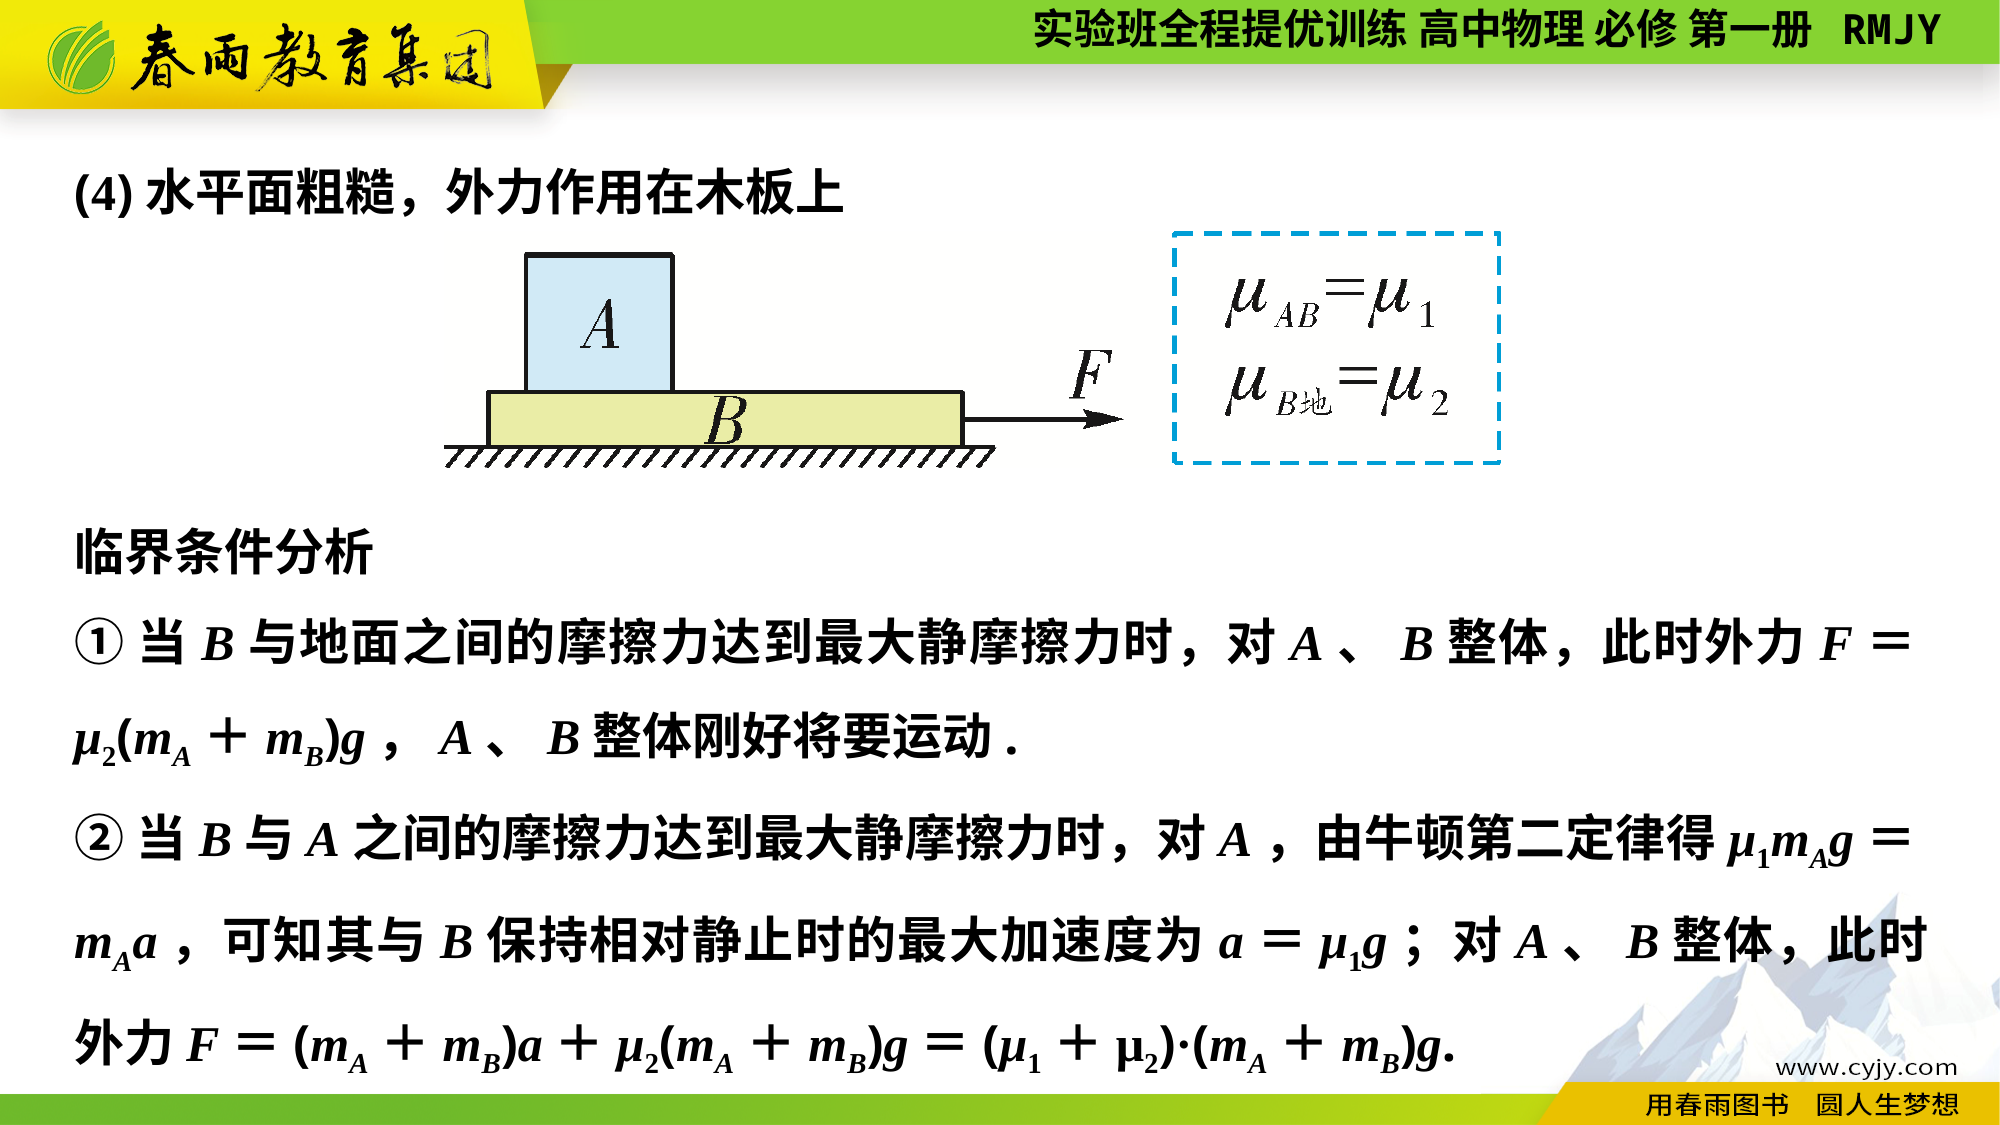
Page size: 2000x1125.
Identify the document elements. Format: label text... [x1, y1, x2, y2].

list (4)水平面粗糙，外力作用在木板上 临界条件分析 ①当B与地面之间的摩擦力达到最大静摩擦力时，对A、B整体，此时外力F＝μ2(mA＋mB)g，A、B整体刚好将要运动. ②当B与A之间的摩擦力达到最大静摩擦力时，对A，由牛顿第二定律得μ1mAg＝mAa，可知其与B保持相对静止时的最大加速度为a＝μ1g；对A、B整体，此时外力F＝(mA＋mB)a＋μ2(mA＋mB)g＝(μ1＋μ2)·(mA＋mB)g. [59, 122, 1944, 1047]
picture [0, 0, 2000, 1125]
